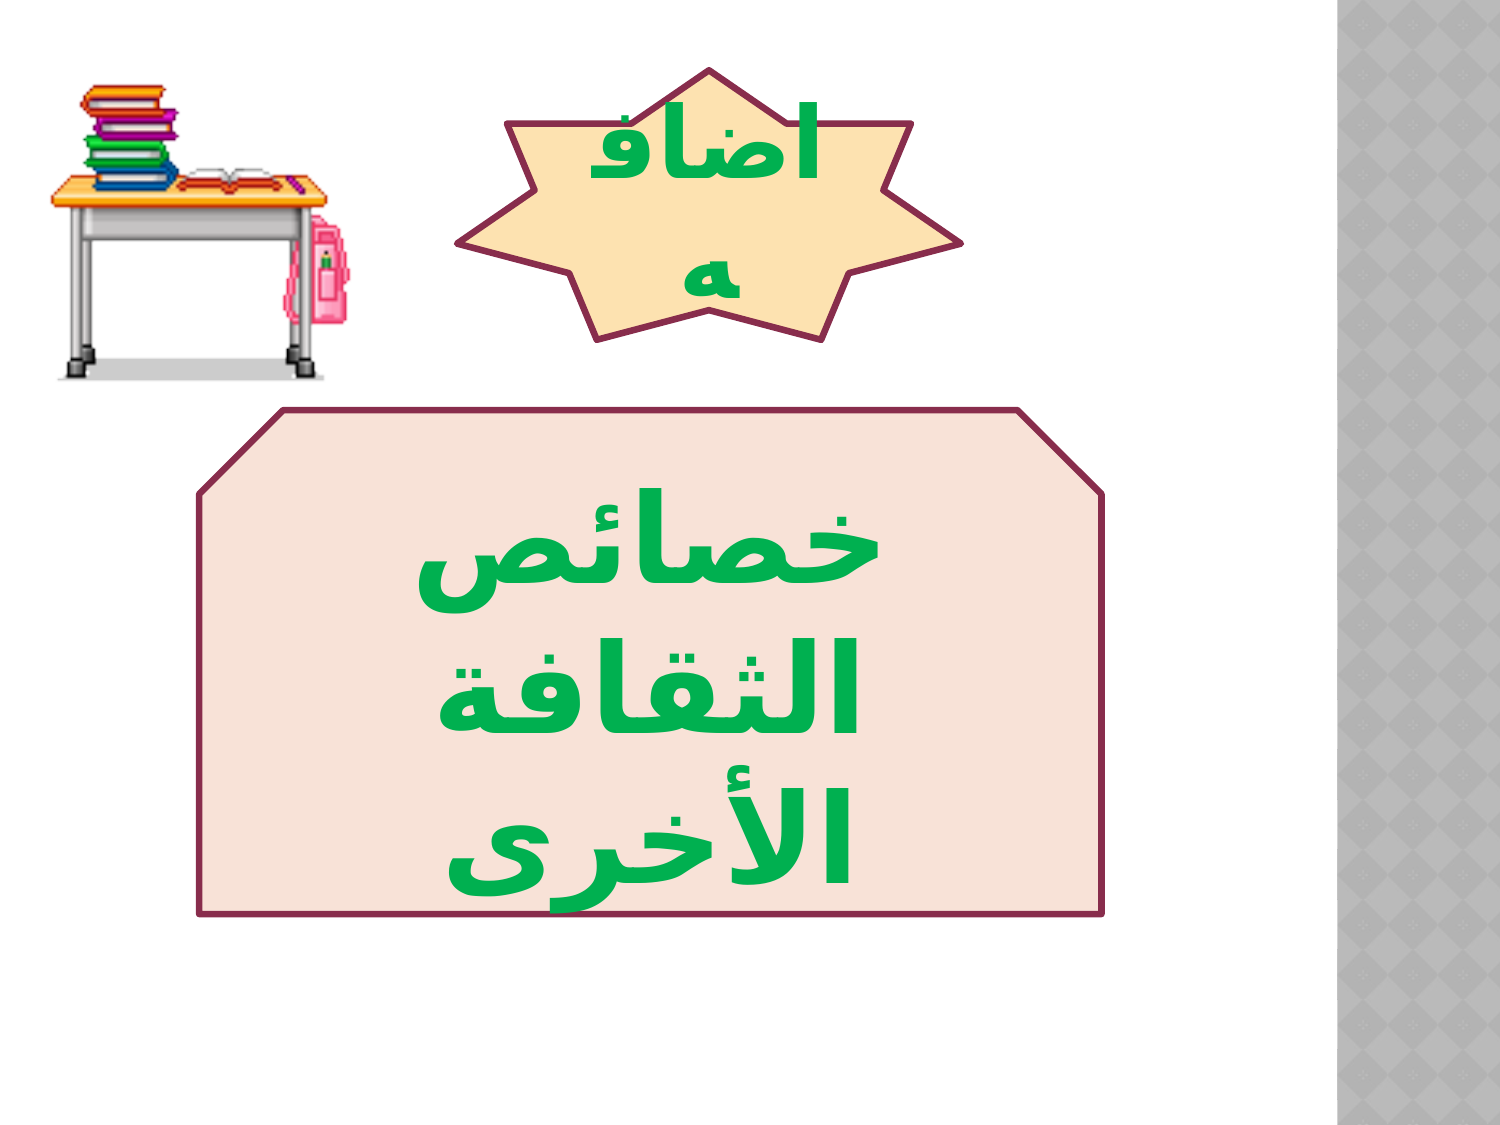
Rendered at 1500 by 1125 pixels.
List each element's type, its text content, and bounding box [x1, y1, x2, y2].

text_box اضافه [453, 66, 965, 343]
picture [0, 0, 388, 399]
text_box خصائص الثقافة الأخرى [195, 406, 1105, 918]
